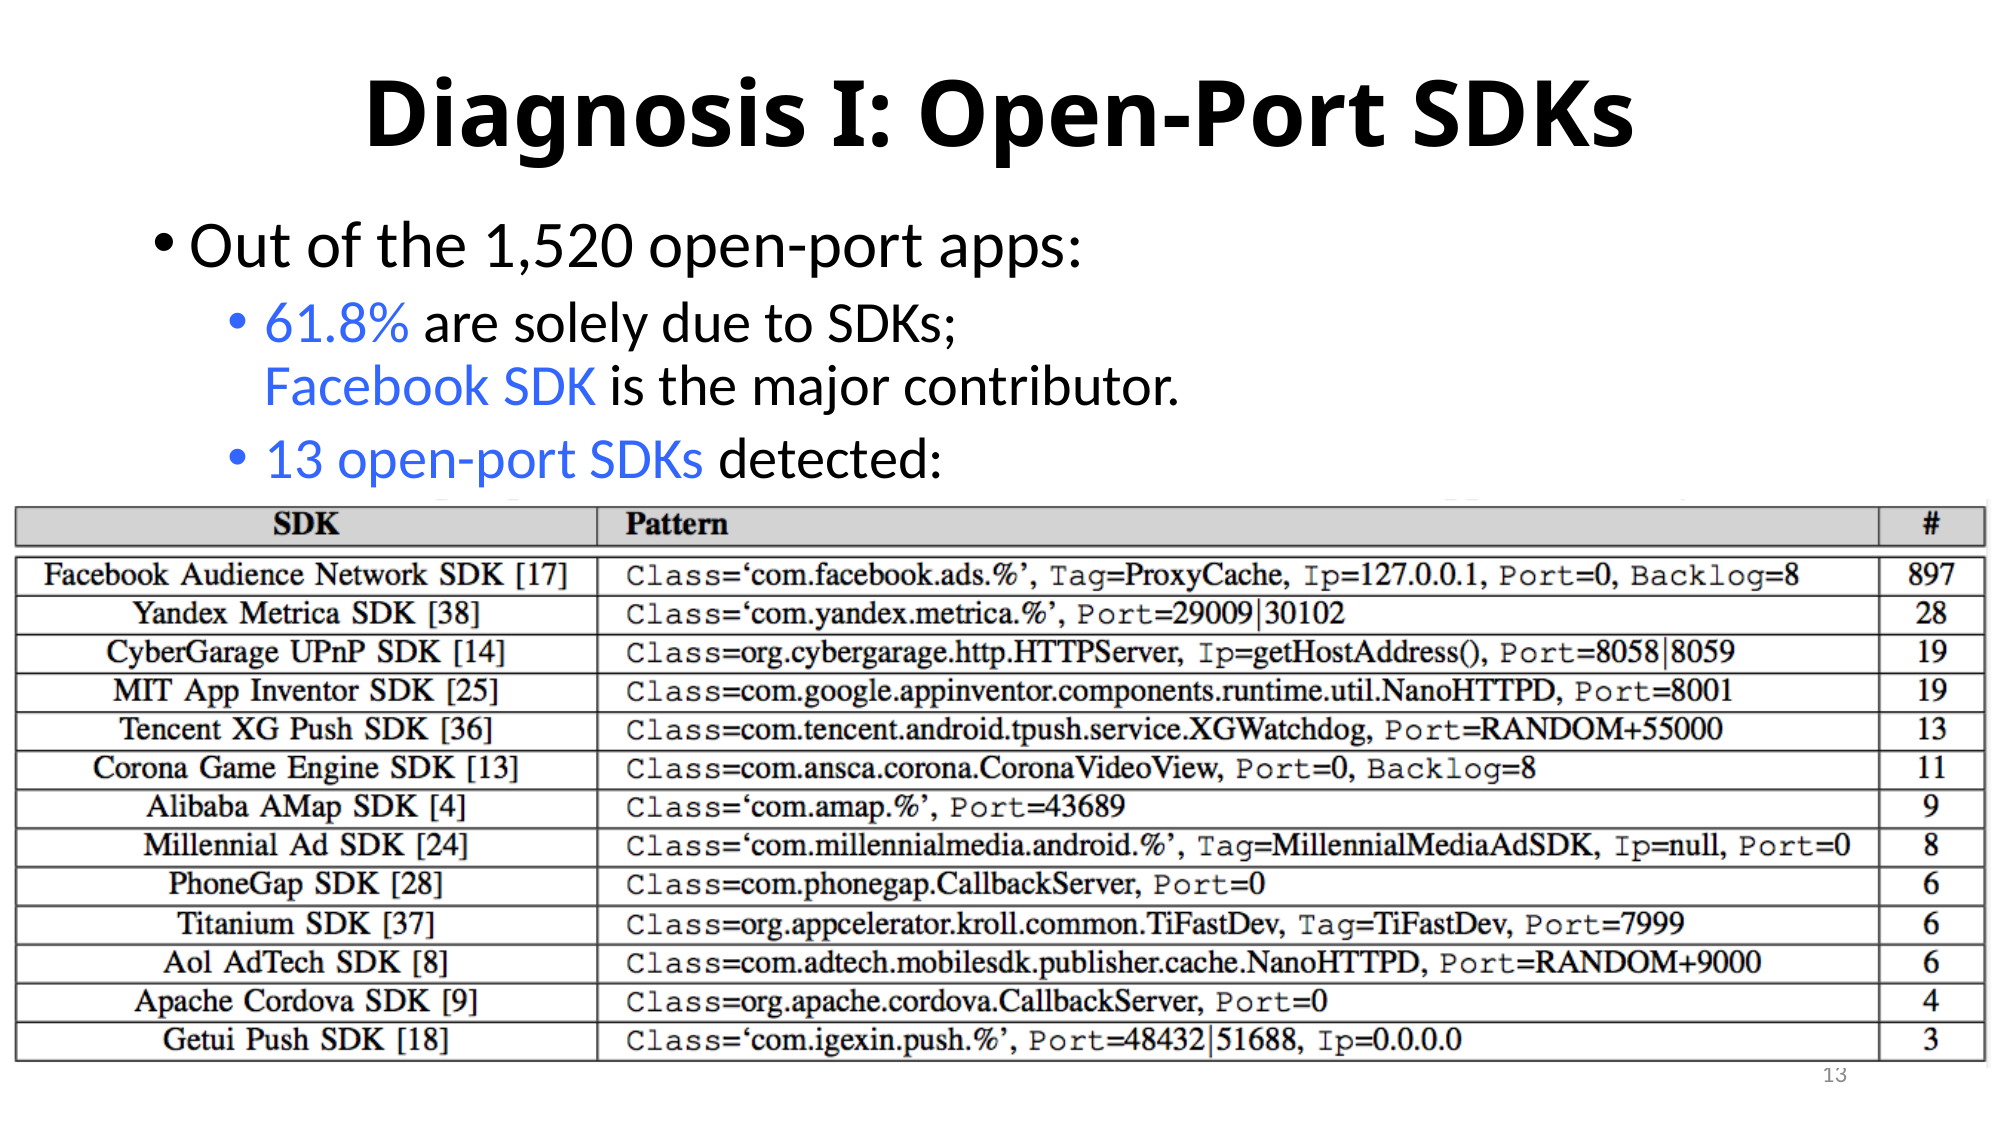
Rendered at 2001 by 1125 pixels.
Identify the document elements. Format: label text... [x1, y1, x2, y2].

picture [9, 499, 1991, 1068]
title Diagnosis I: Open-Port SDKs [137, 59, 1863, 202]
slide_number 13 [1412, 1068, 1863, 1103]
list Out of the 1,520 open-port apps: 61.8% are solely due to SDKs; Facebook SDK is the major contributor. 13 open-port SDKs detected: [137, 202, 1863, 499]
